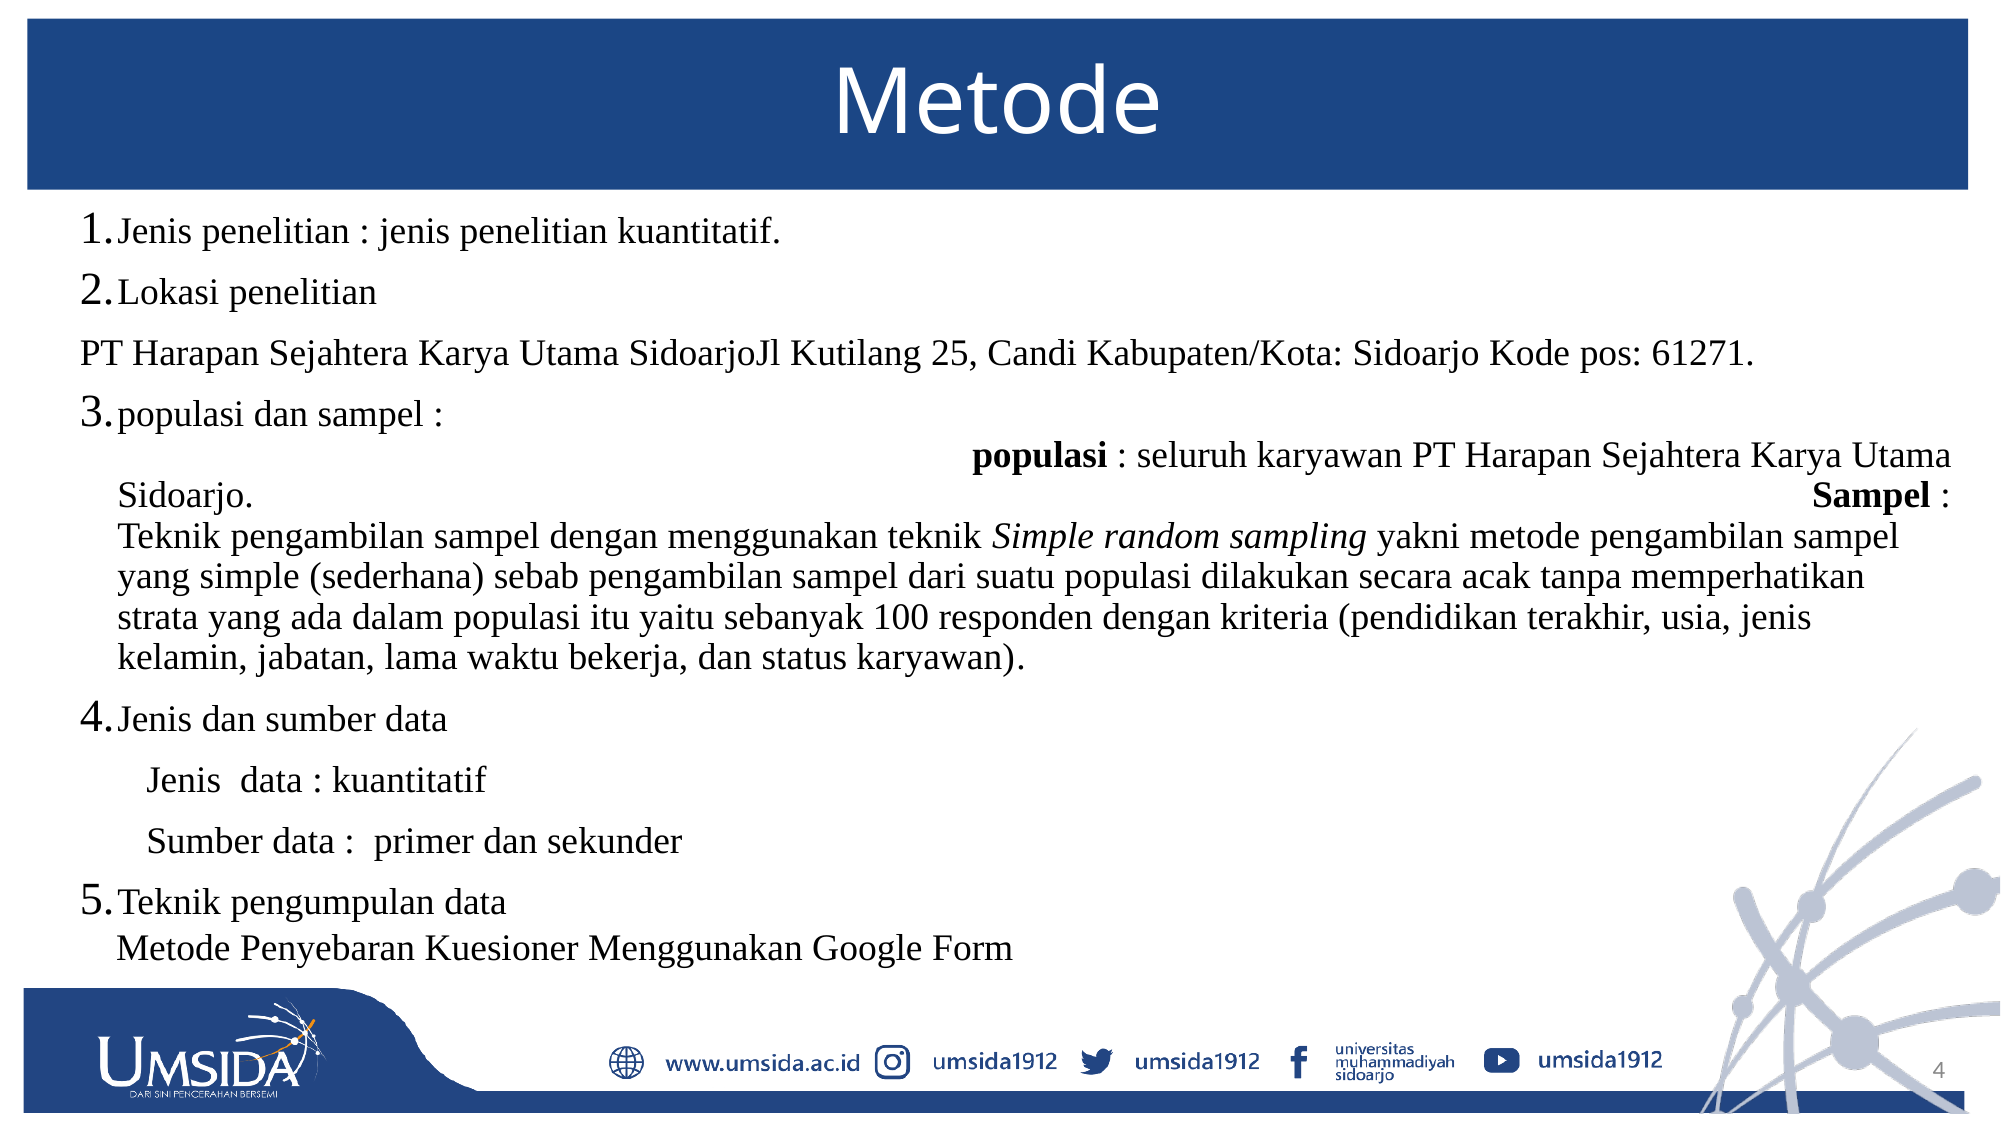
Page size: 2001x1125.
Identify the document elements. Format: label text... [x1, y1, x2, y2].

list Jenis penelitian : jenis penelitian kuantitatif. Lokasi penelitian PT Harapan Sejahtera Karya Utama SidoarjoJl Kutilang 25, Candi Kabupaten/Kota: Sidoarjo Kode pos: 61271. populasi dan sampel : populasi : seluruh karyawan PT Harapan Sejahtera Karya Utama Sidoarjo. Sampel : Teknik pengambilan sampel dengan menggunakan teknik Simple random sampling yakni metode pengambilan sampel yang simple (sederhana) sebab pengambilan sampel dari suatu populasi dilakukan secara acak tanpa memperhatikan strata yang ada dalam populasi itu yaitu sebanyak 100 responden dengan kriteria (pendidikan terakhir, usia, jenis kelamin, jabatan, lama waktu bekerja, dan status karyawan). Jenis dan sumber data Jenis data : kuantitatif Sumber data : primer dan sekunder Teknik pengumpulan data Metode Penyebaran Kuesioner Menggunakan Google Form [27, 203, 1969, 1039]
picture [23, 51, 2001, 1114]
title Metode [27, 18, 1969, 190]
